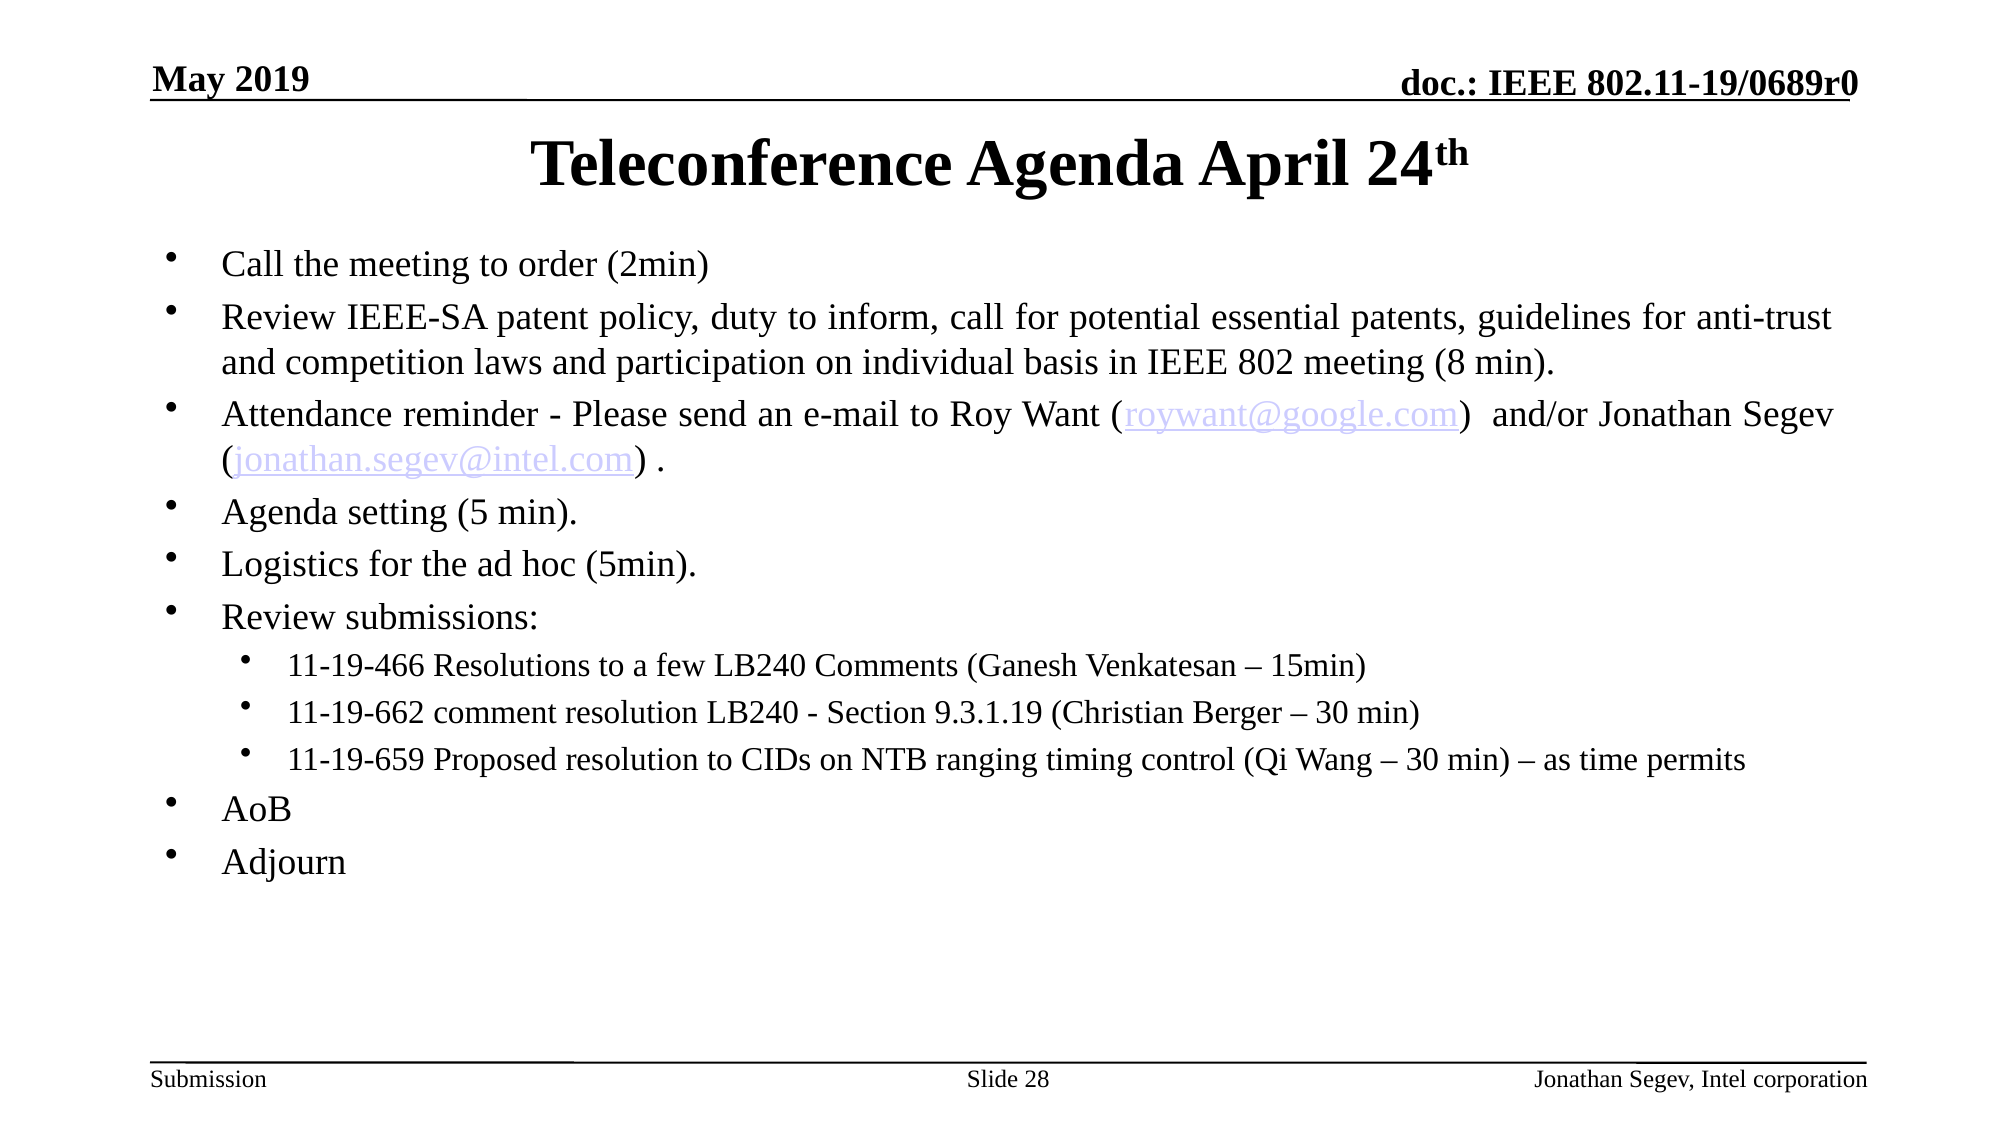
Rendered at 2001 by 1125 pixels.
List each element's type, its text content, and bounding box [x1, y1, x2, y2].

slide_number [152, 54, 563, 100]
title Teleconference Agenda April 24th [149, 112, 1850, 205]
slide_number Slide 28 [950, 1061, 1067, 1123]
list Call the meeting to order (2min) Review IEEE-SA patent policy, duty to inform, call for potential essential patents, guidelines for anti-trust and competition laws and participation on individual basis in IEEE 802 meeting (8 min). Attendance reminder - Please send an e-mail to Roy Want (roywant@google.com) and/or Jonathan Segev (jonathan.segev@intel.com) . Agenda setting (5 min). Logistics for the ad hoc (5min). Review submissions: 11-19-466 Resolutions to a few LB240 Comments (Ganesh Venkatesan – 15min) 11-19-662 comment resolution LB240 - Section 9.3.1.19 (Christian Berger – 30 min) 11-19-659 Proposed resolution to CIDs on NTB ranging timing control (Qi Wang – 30 min) – as time permits AoB Adjourn [149, 231, 1850, 1000]
footer Jonathan Segev, Intel corporation [1171, 1061, 1869, 1093]
